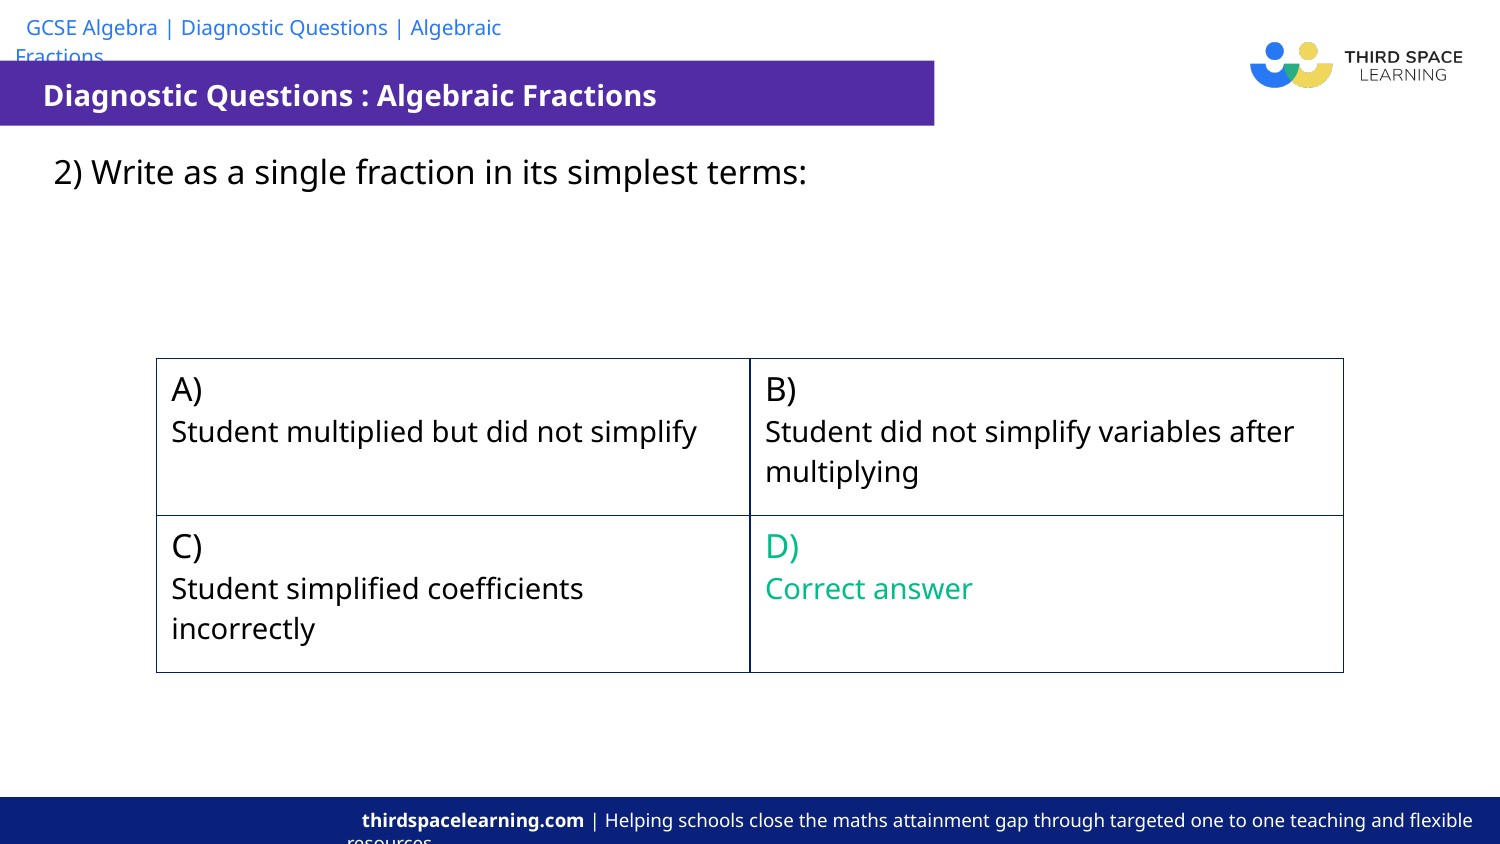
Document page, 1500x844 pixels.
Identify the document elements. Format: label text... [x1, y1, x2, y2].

picture [1250, 33, 1465, 99]
text_box Diagnostic Questions : Algebraic Fractions [27, 61, 778, 127]
